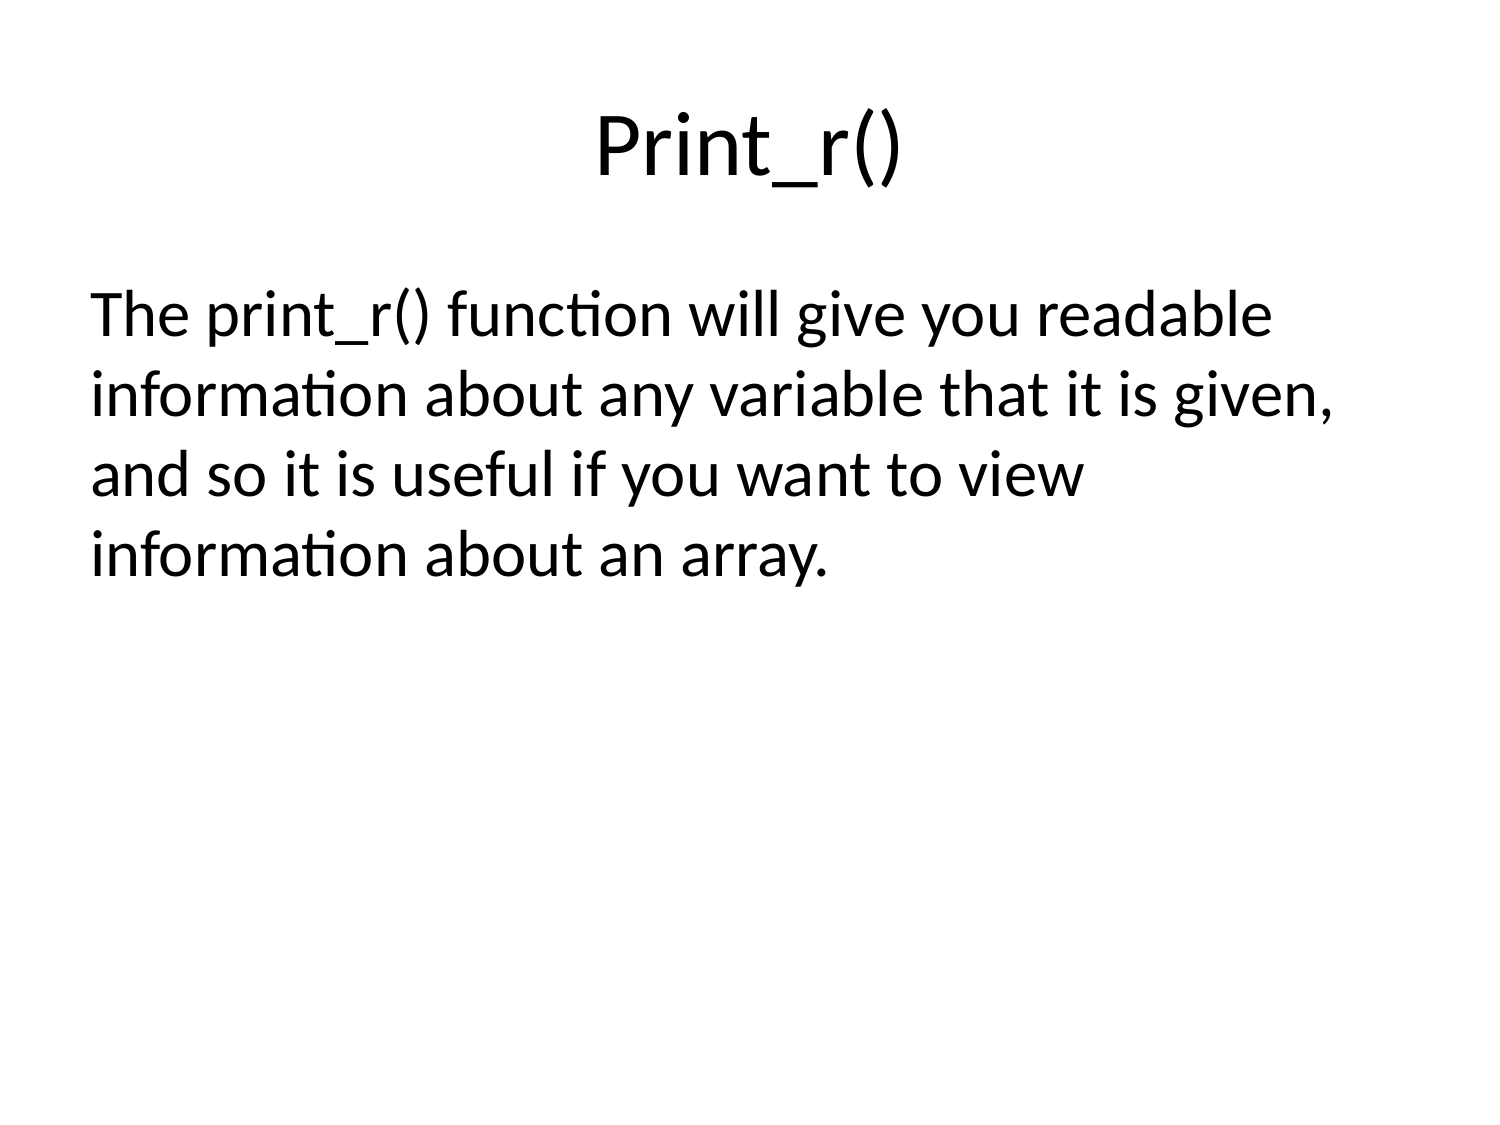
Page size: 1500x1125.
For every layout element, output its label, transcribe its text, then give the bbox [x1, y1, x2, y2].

title Print_r() [75, 45, 1425, 233]
list The print_r() function will give you readable information about any variable that it is given, and so it is useful if you want to view information about an array. [75, 262, 1425, 1005]
